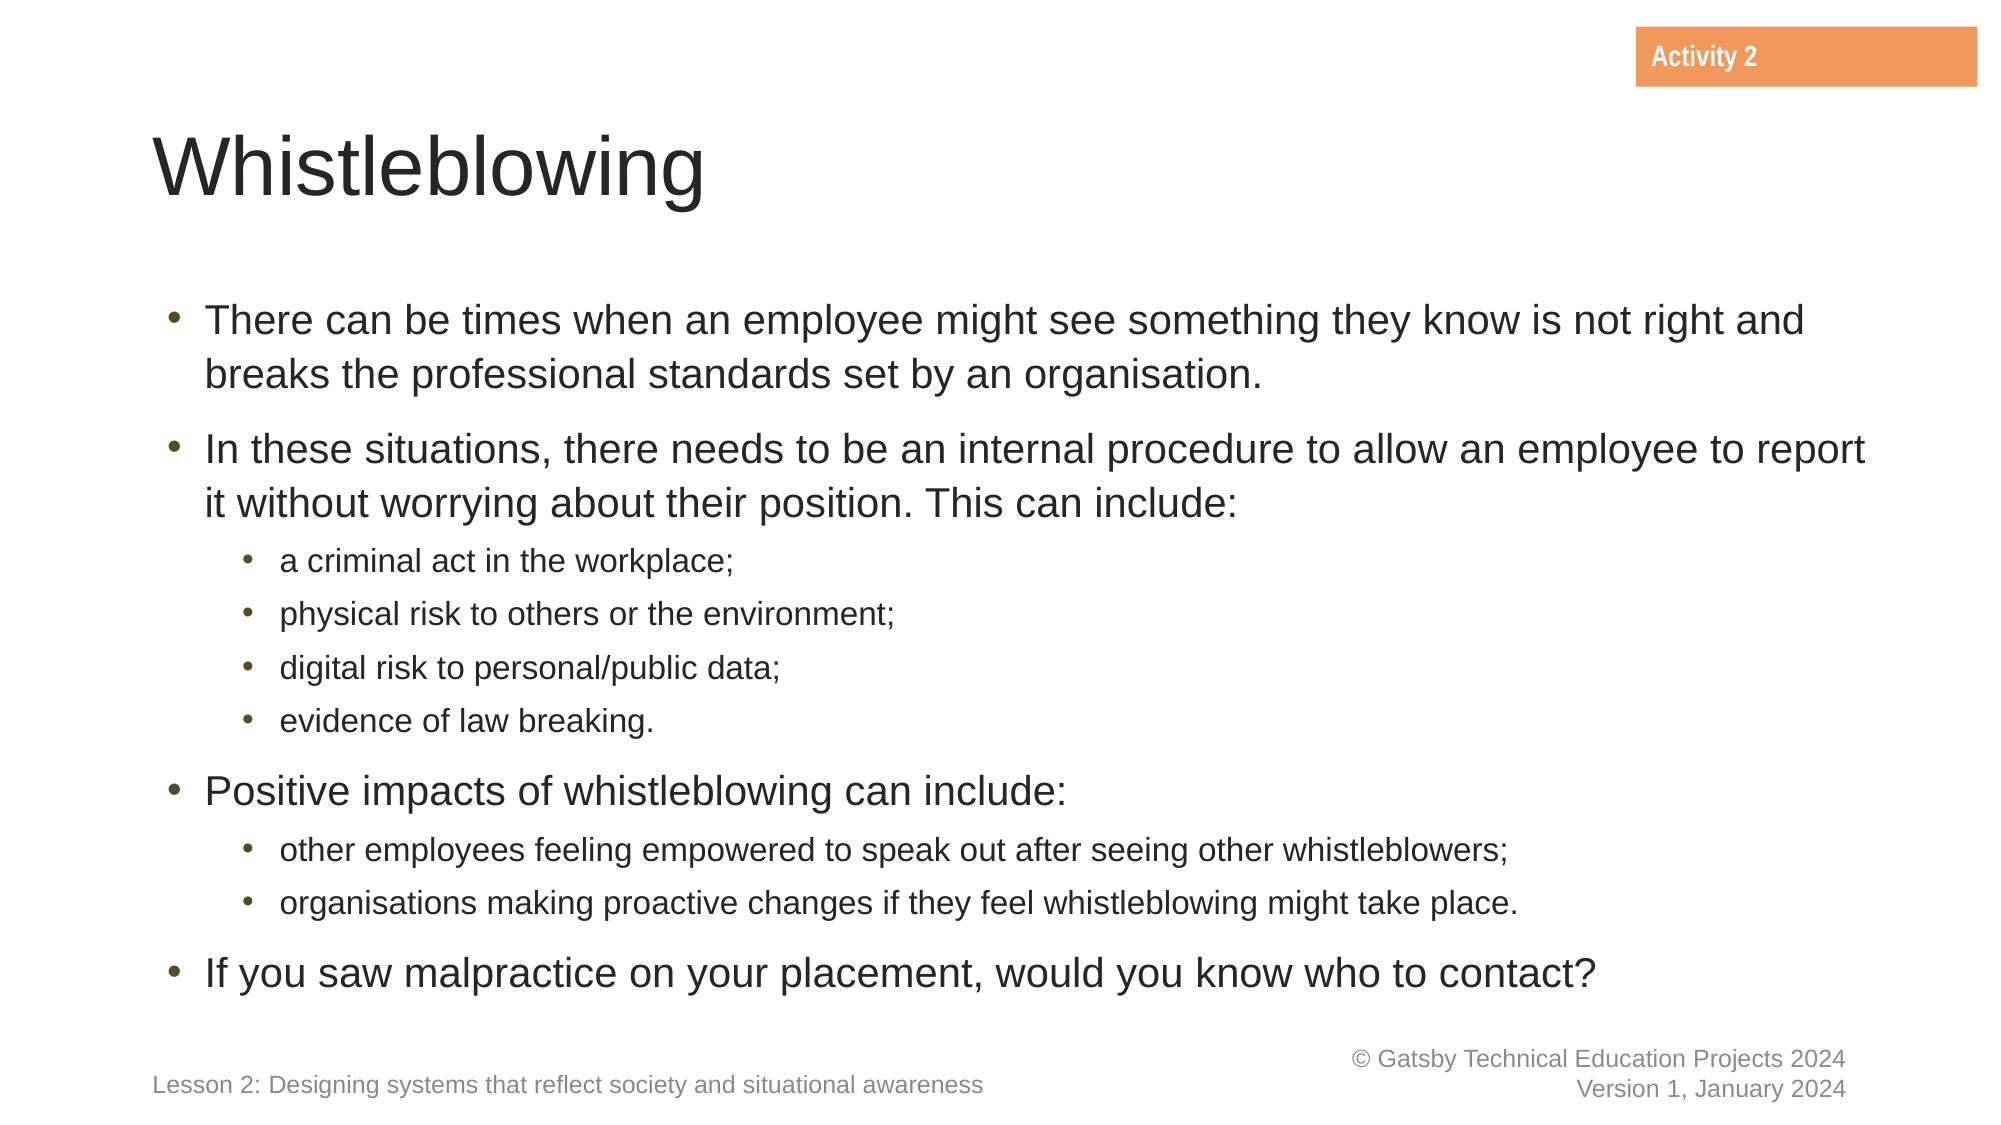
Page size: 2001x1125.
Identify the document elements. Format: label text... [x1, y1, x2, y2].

list Activity 2 [1636, 26, 1978, 87]
list Lesson 2: Designing systems that reflect society and situational awareness [137, 1052, 1024, 1113]
title Whistleblowing [137, 59, 1863, 259]
list There can be times when an employee might see something they know is not right and breaks the professional standards set by an organisation. In these situations, there needs to be an internal procedure to allow an employee to report it without worrying about their position. This can include: a criminal act in the workplace; physical risk to others or the environment; digital risk to personal/public data; evidence of law breaking. Positive impacts of whistleblowing can include: other employees feeling empowered to speak out after seeing other whistleblowers; organisations making proactive changes if they feel whistleblowing might take place. If you saw malpractice on your placement, would you know who to contact? [137, 259, 1897, 1025]
